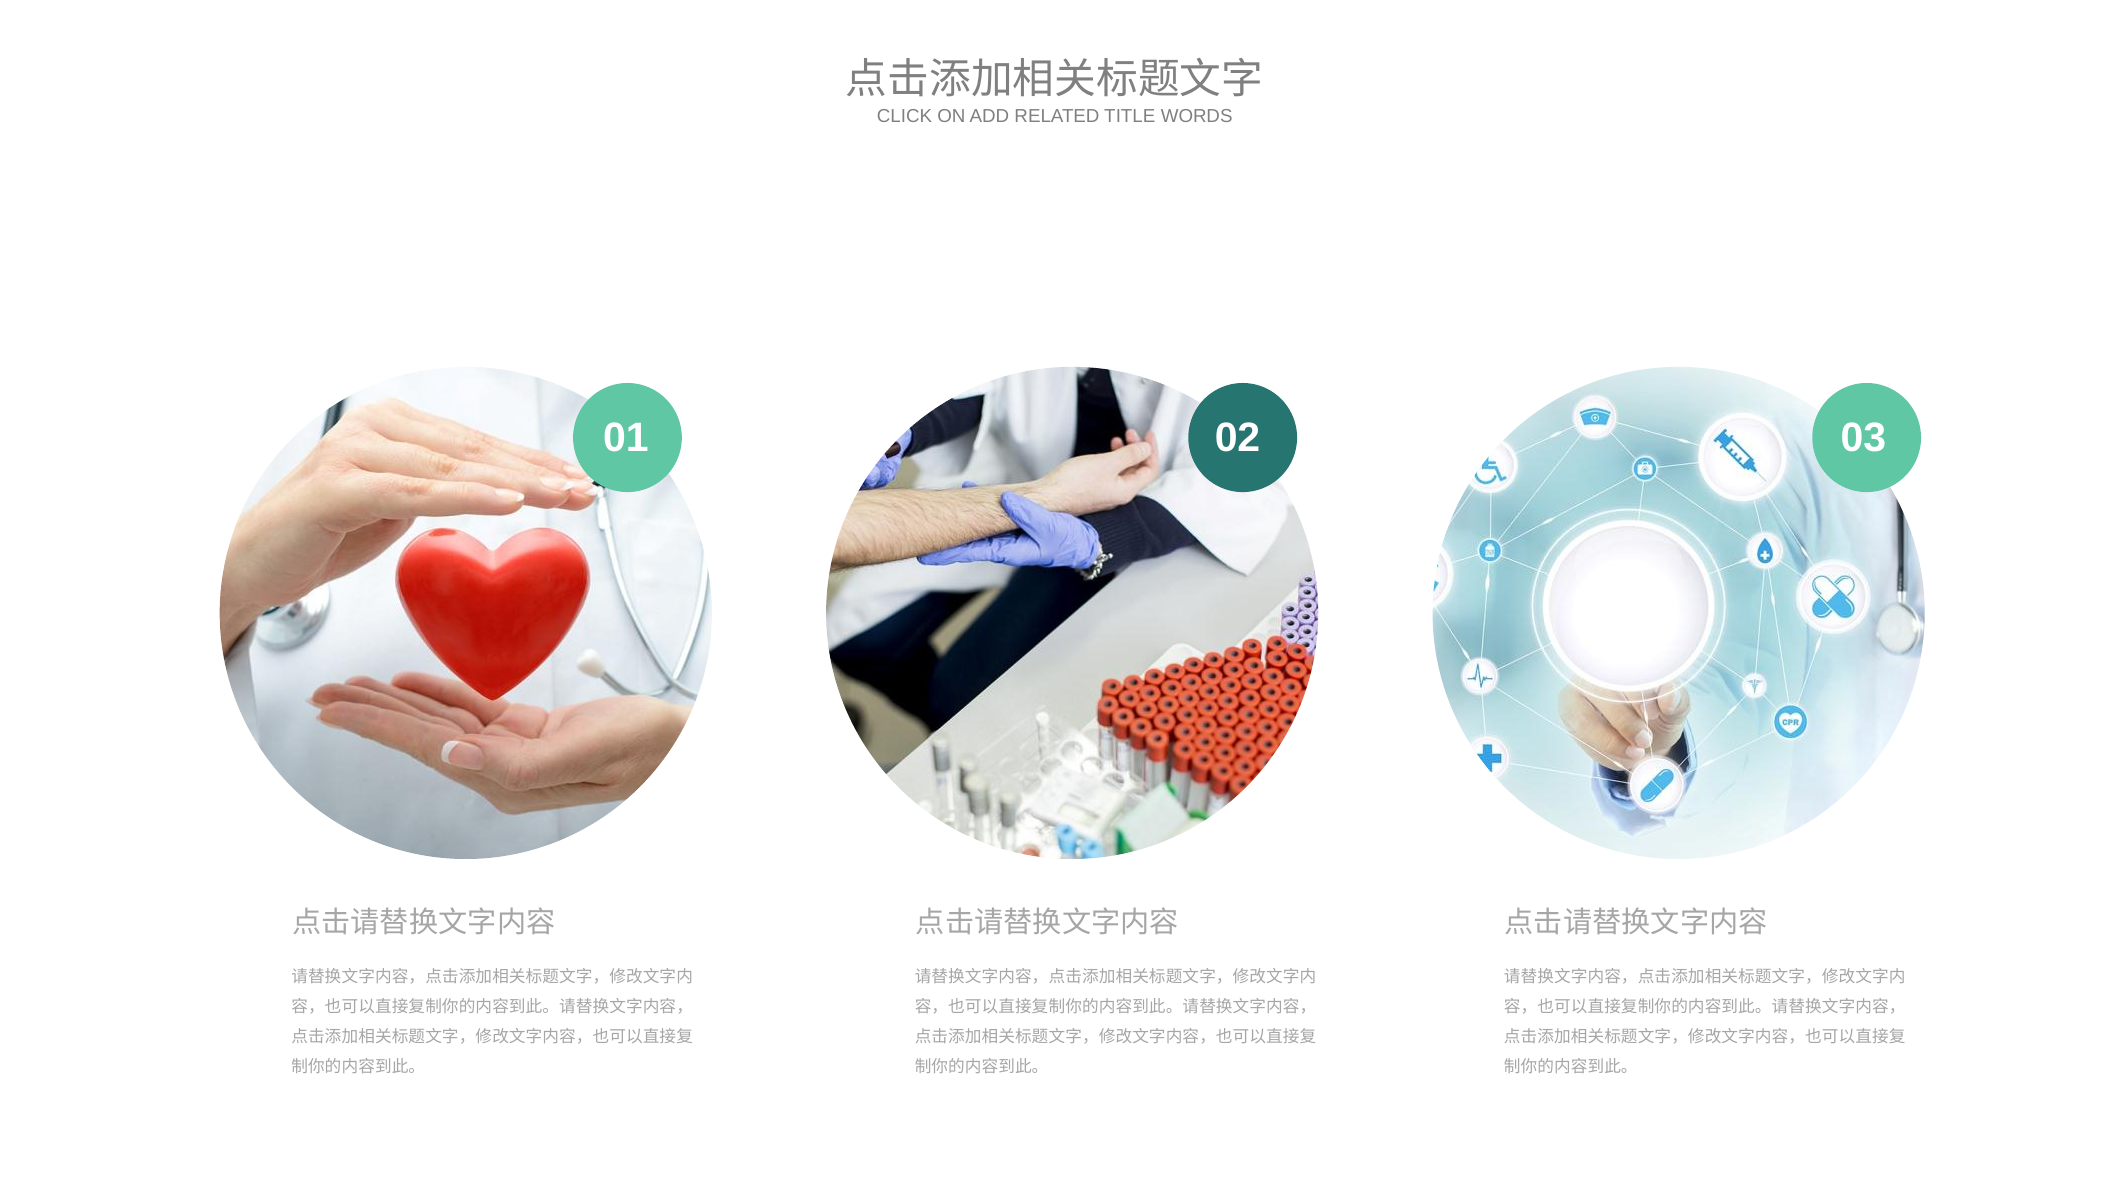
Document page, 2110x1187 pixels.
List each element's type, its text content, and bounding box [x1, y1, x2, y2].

text_box 请替换文字内容，点击添加相关标题文字，修改文字内容，也可以直接复制你的内容到此。请替换文字内容，点击添加相关标题文字，修改文字内容，也可以直接复制你的内容到此。 [275, 948, 720, 1085]
text_box 点击请替换文字内容 [1488, 895, 1785, 947]
text_box CLICK ON ADD RELATED TITLE WORDS [852, 95, 1257, 130]
text_box 点击请替换文字内容 [899, 895, 1196, 947]
text_box [825, 365, 1320, 861]
text_box [1431, 365, 1926, 861]
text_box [1188, 382, 1298, 493]
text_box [1812, 382, 1922, 493]
text_box 点击请替换文字内容 [276, 895, 573, 947]
text_box 请替换文字内容，点击添加相关标题文字，修改文字内容，也可以直接复制你的内容到此。请替换文字内容，点击添加相关标题文字，修改文字内容，也可以直接复制你的内容到此。 [898, 948, 1344, 1085]
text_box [573, 382, 682, 493]
text_box 请替换文字内容，点击添加相关标题文字，修改文字内容，也可以直接复制你的内容到此。请替换文字内容，点击添加相关标题文字，修改文字内容，也可以直接复制你的内容到此。 [1487, 948, 1933, 1085]
text_box [218, 365, 713, 861]
text_box 点击添加相关标题文字 [803, 44, 1307, 107]
